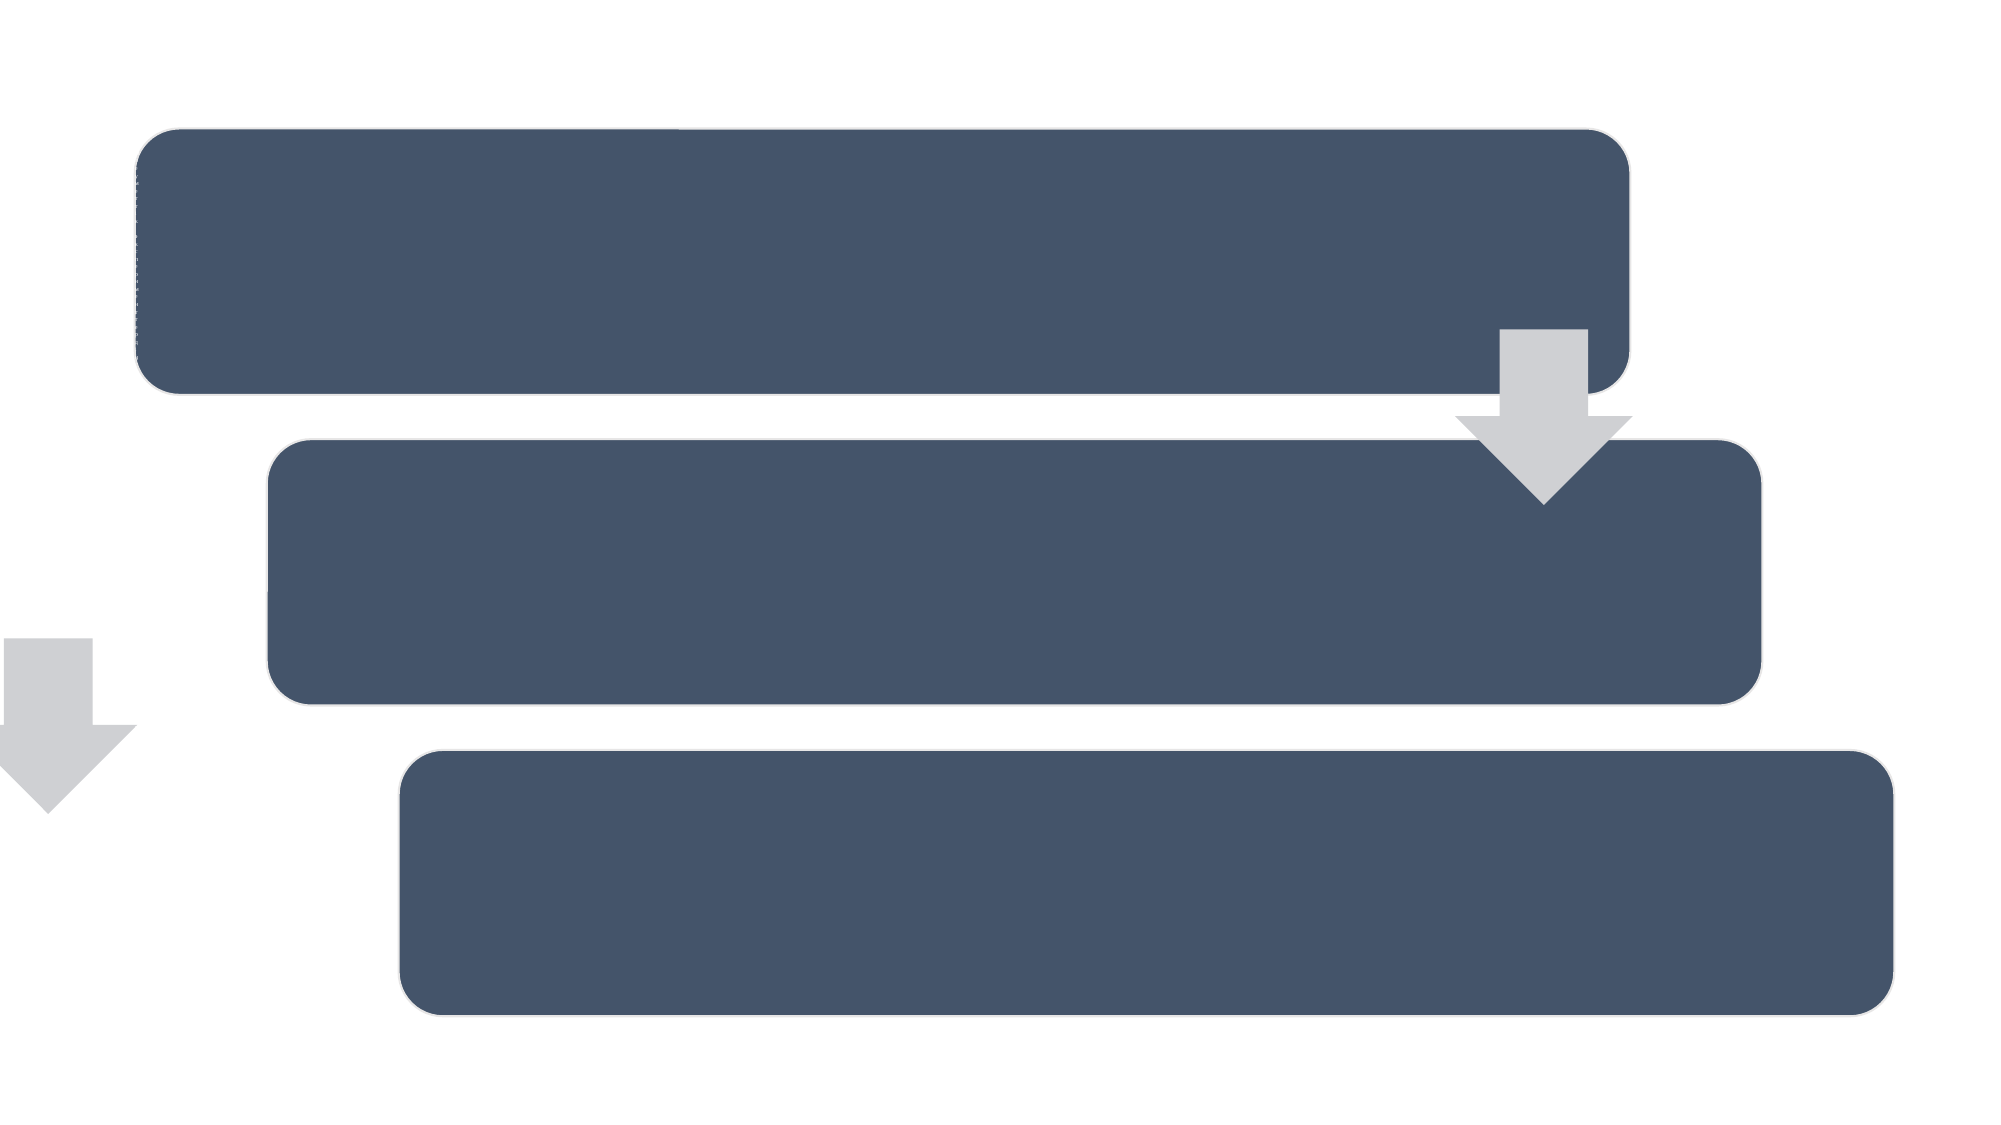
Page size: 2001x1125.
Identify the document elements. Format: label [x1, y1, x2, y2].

list [134, 128, 1895, 1017]
